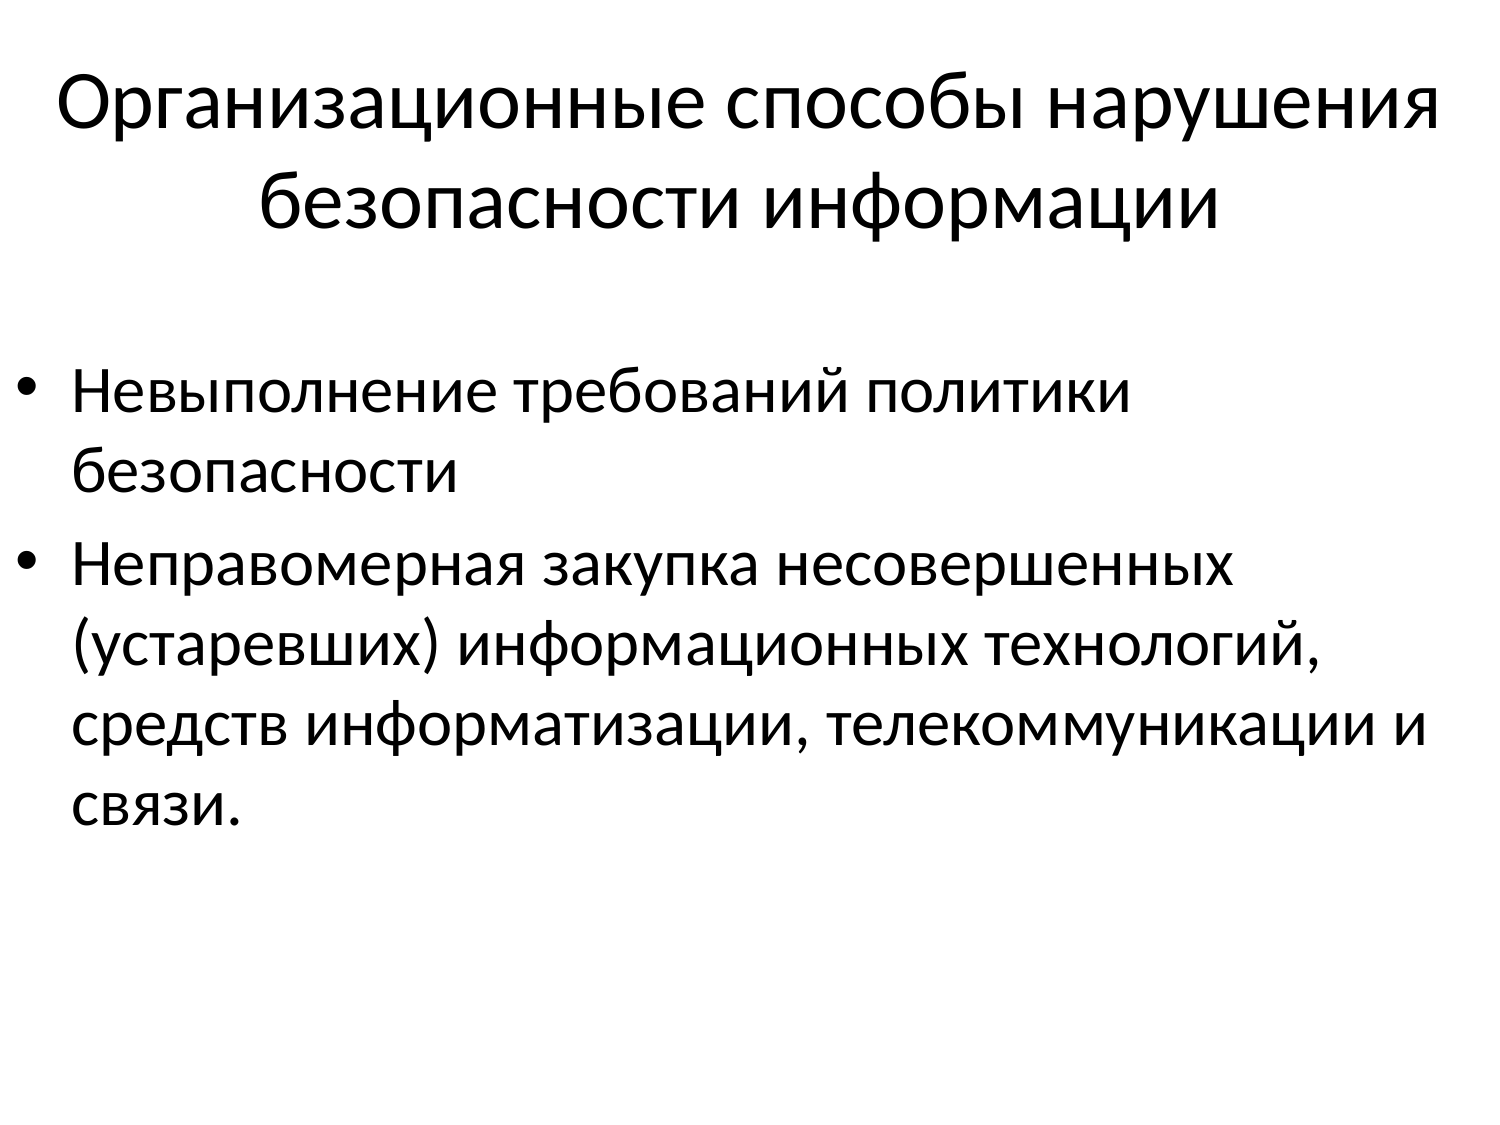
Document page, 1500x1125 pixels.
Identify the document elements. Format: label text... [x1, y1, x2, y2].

title Организационные способы нарушения безопасности информации [0, 0, 1500, 291]
list Невыполнение требований политики безопасности Неправомерная закупка несовершенных (устаревших) информационных технологий, средств информатизации, телекоммуникации и связи. [0, 338, 1500, 1125]
